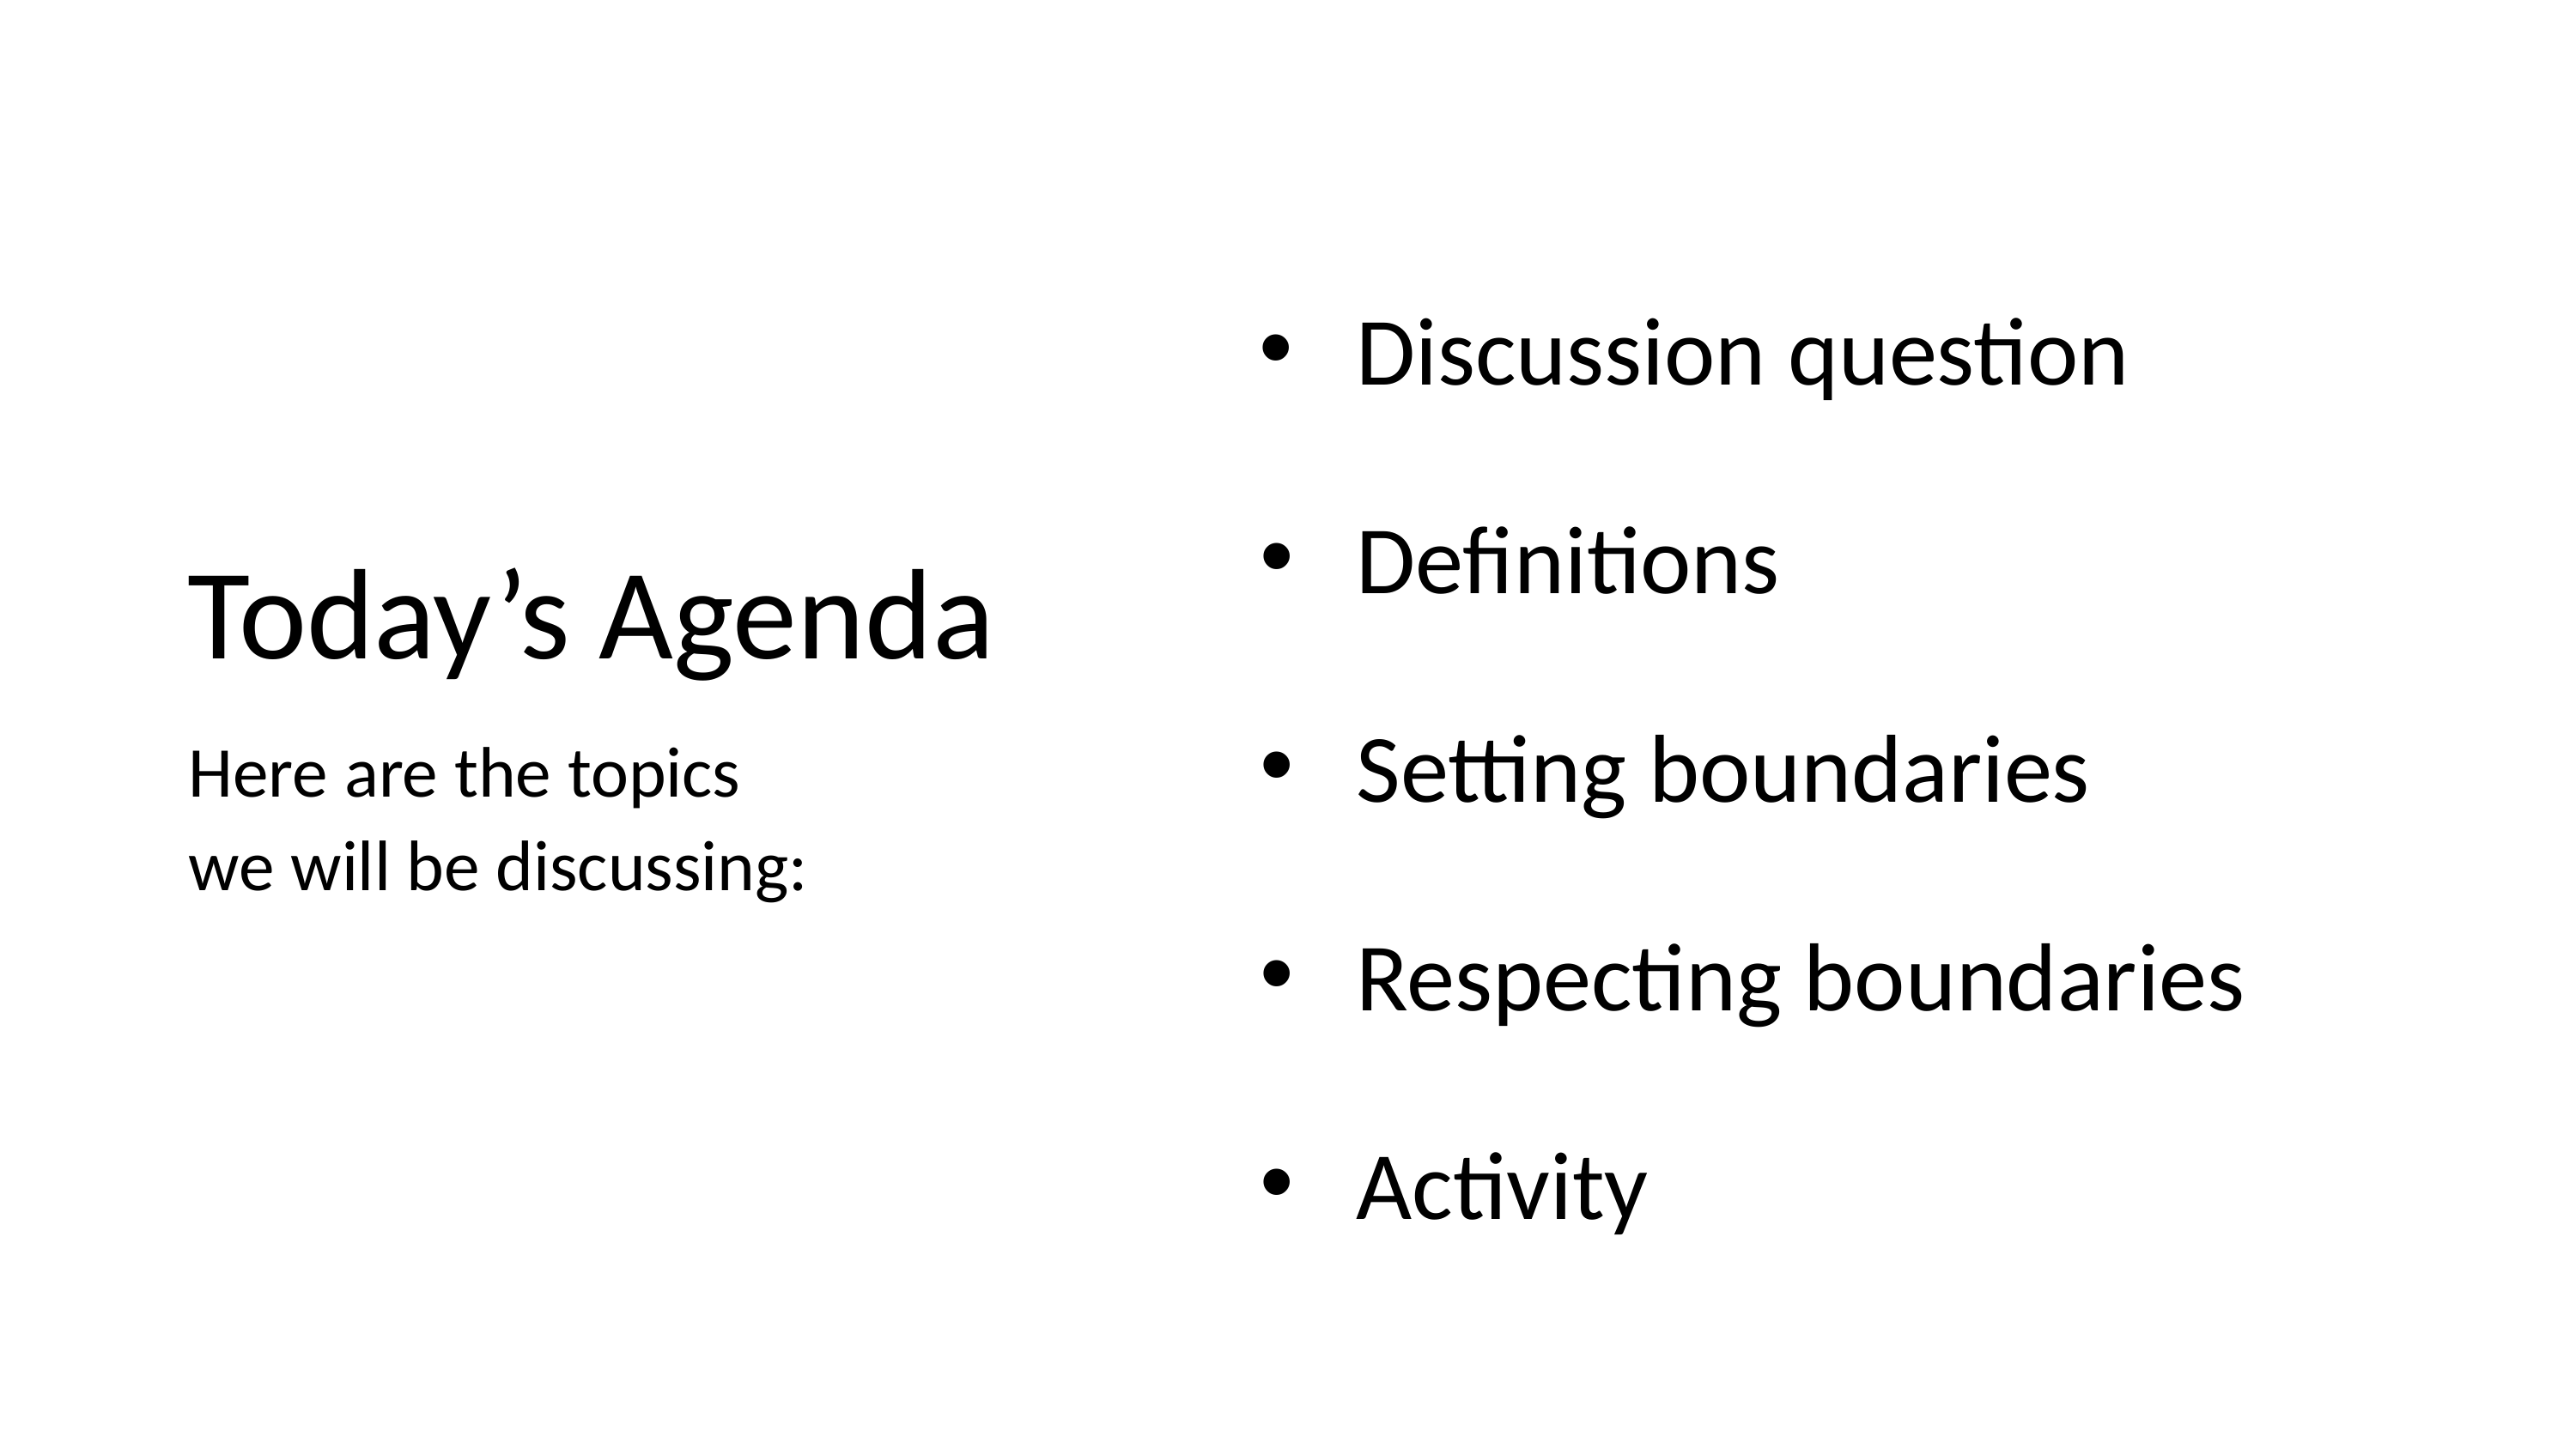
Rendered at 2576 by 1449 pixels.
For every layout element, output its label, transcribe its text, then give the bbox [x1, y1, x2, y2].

text_box Respecting boundaries [1259, 904, 2389, 1031]
text_box Discussion question [1259, 278, 2239, 405]
text_box Activity [1259, 1113, 1691, 1240]
text_box Today’s Agenda [187, 543, 1105, 685]
text_box Setting boundaries [1259, 695, 2217, 822]
text_box Here are the topics we will be discussing: [188, 718, 1107, 905]
text_box Definitions [1259, 487, 1848, 614]
